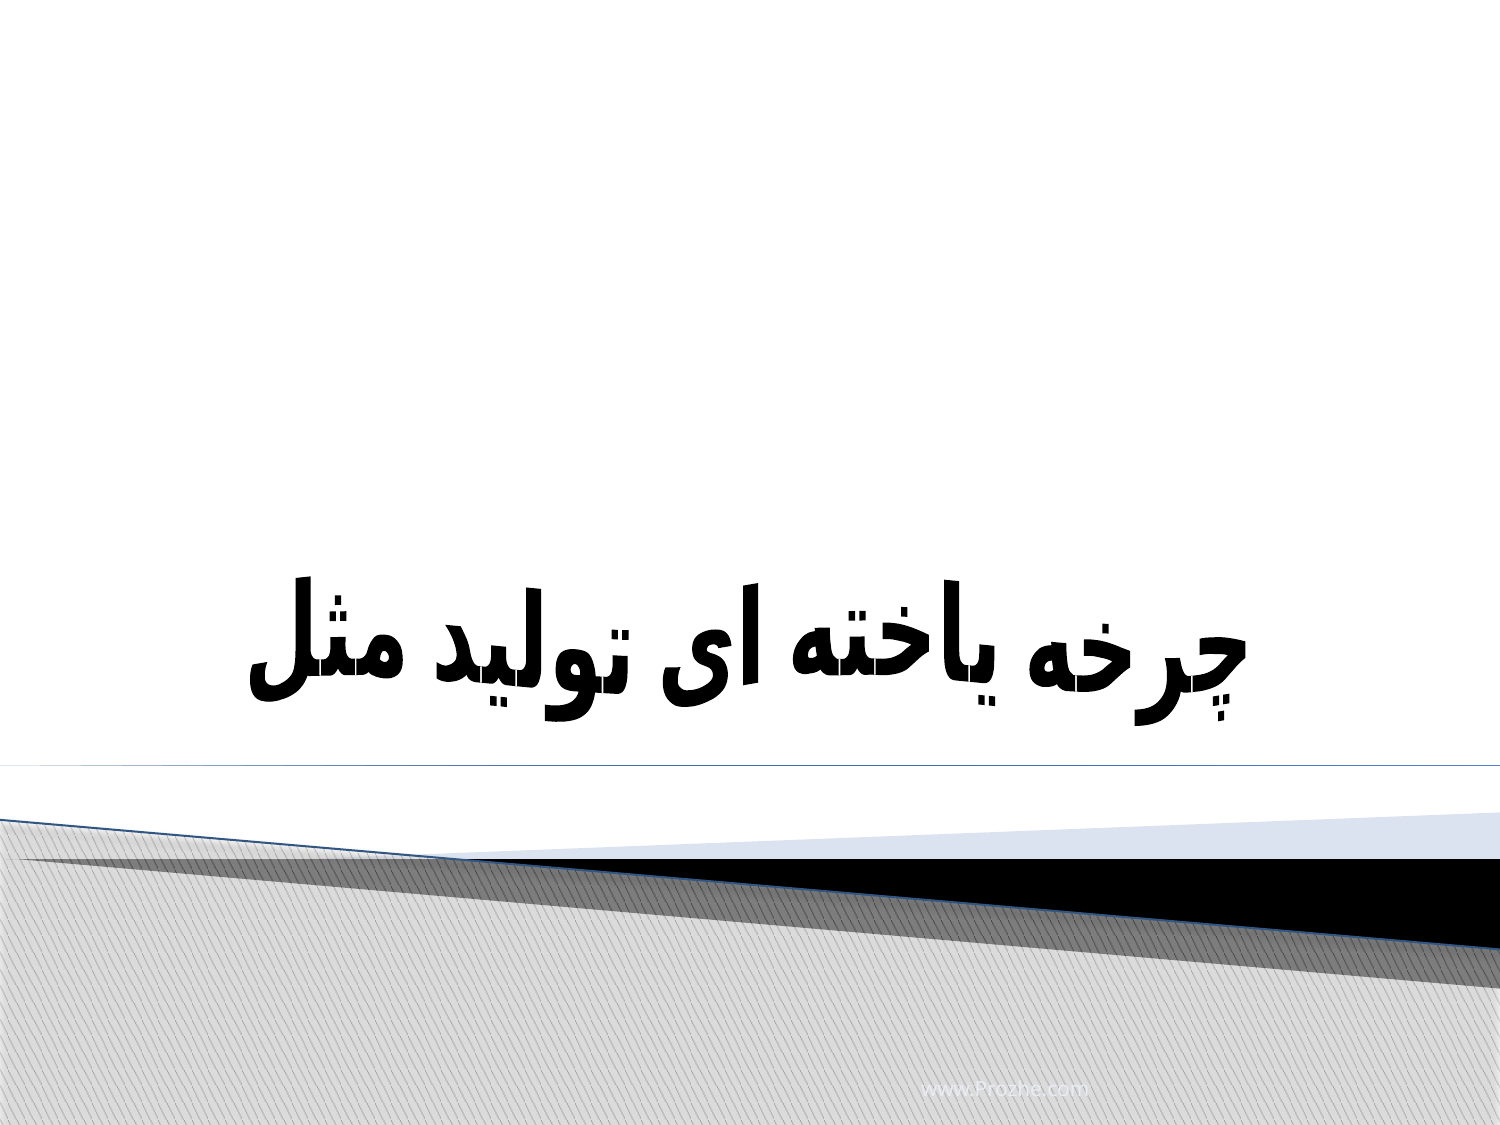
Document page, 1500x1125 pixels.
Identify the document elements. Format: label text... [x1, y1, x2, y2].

footer www.Prozhe.com [718, 1051, 1105, 1112]
picture [5, 859, 1500, 989]
